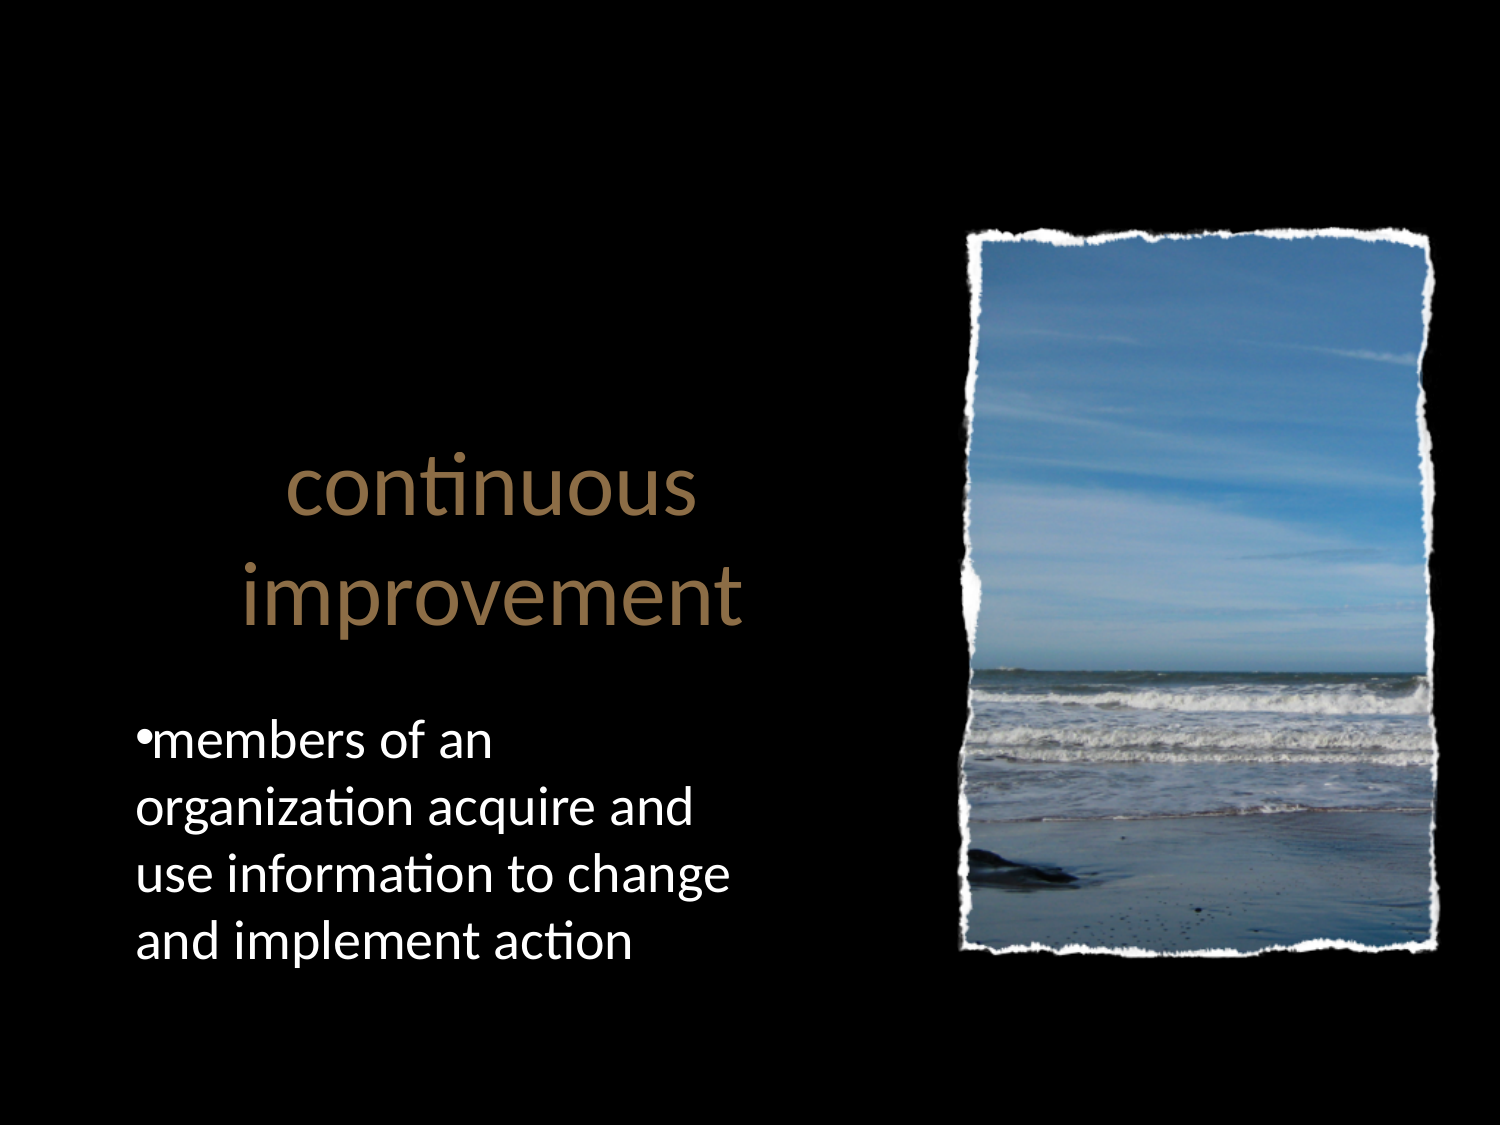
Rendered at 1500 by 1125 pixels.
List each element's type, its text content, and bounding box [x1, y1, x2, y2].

picture [955, 221, 1455, 993]
title continuous improvement [87, 376, 897, 692]
list members of an organization acquire and use information to change and implement action [120, 694, 750, 1041]
